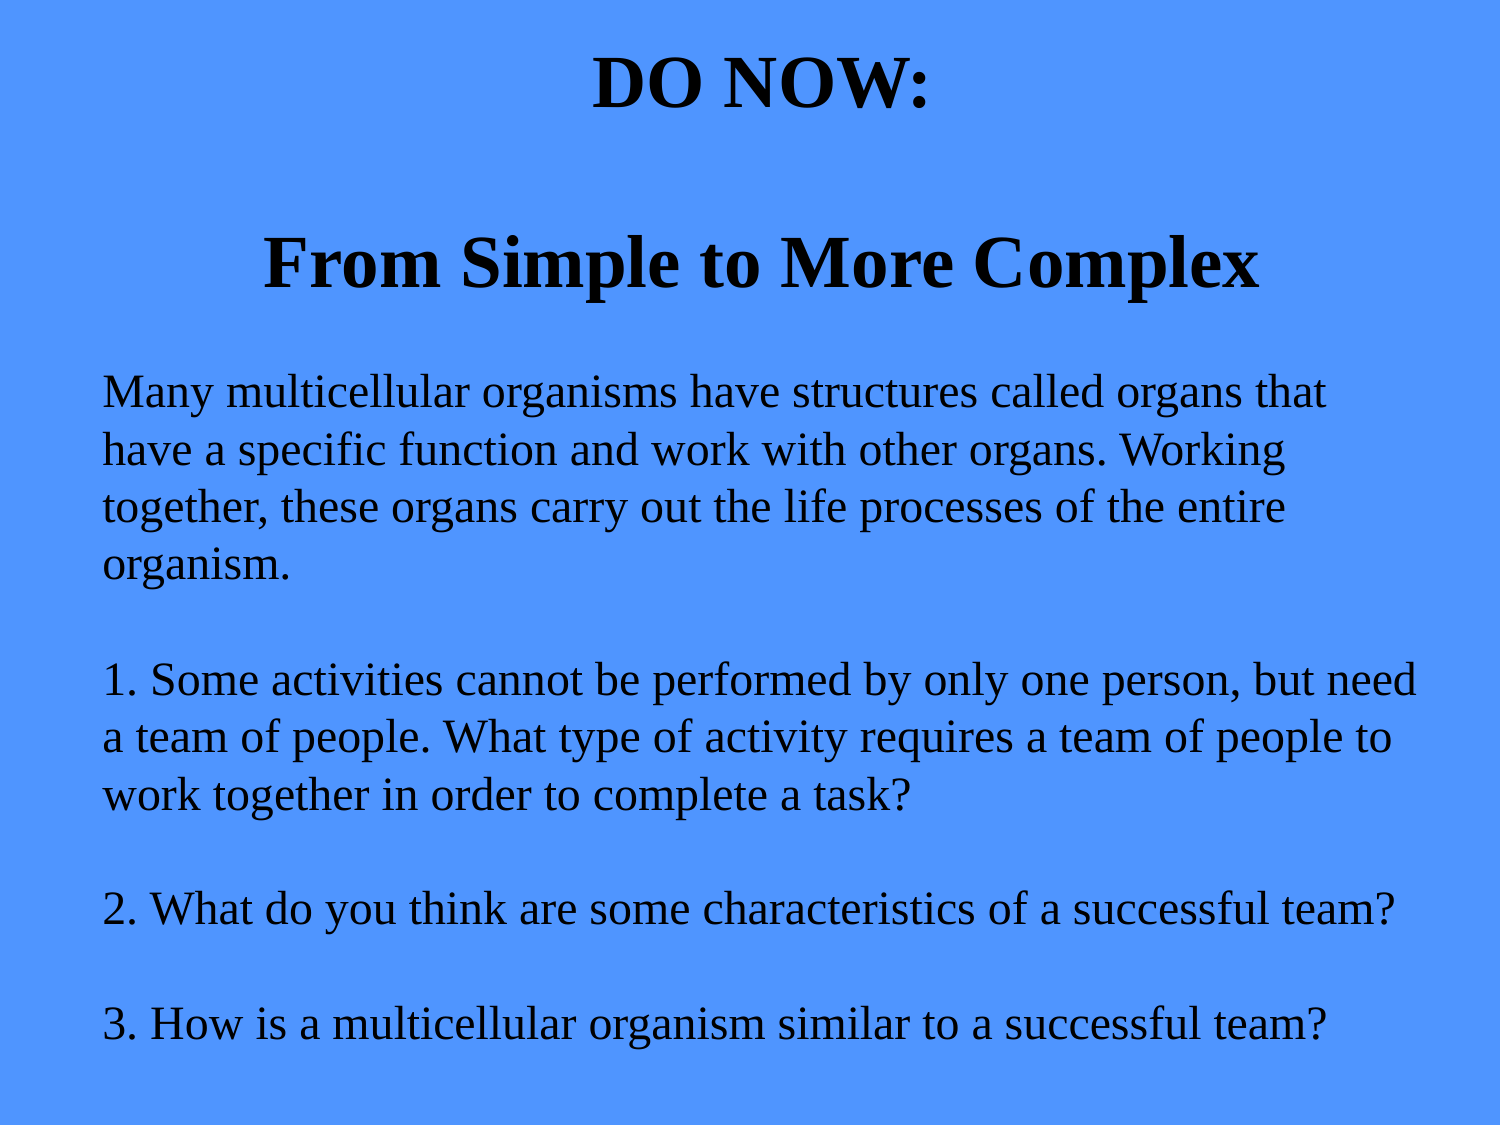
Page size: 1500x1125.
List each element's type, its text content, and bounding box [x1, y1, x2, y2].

text_box DO NOW: From Simple to More Complex Many multicellular organisms have structures called organs that have a specific function and work with other organs. Working together, these organs carry out the life processes of the entire organism. 1. Some activities cannot be performed by only one person, but need a team of people. What type of activity requires a team of people to work together in order to complete a task? 2. What do you think are some characteristics of a successful team? 3. How is a multicellular organism similar to a successful team? [87, 24, 1438, 1057]
